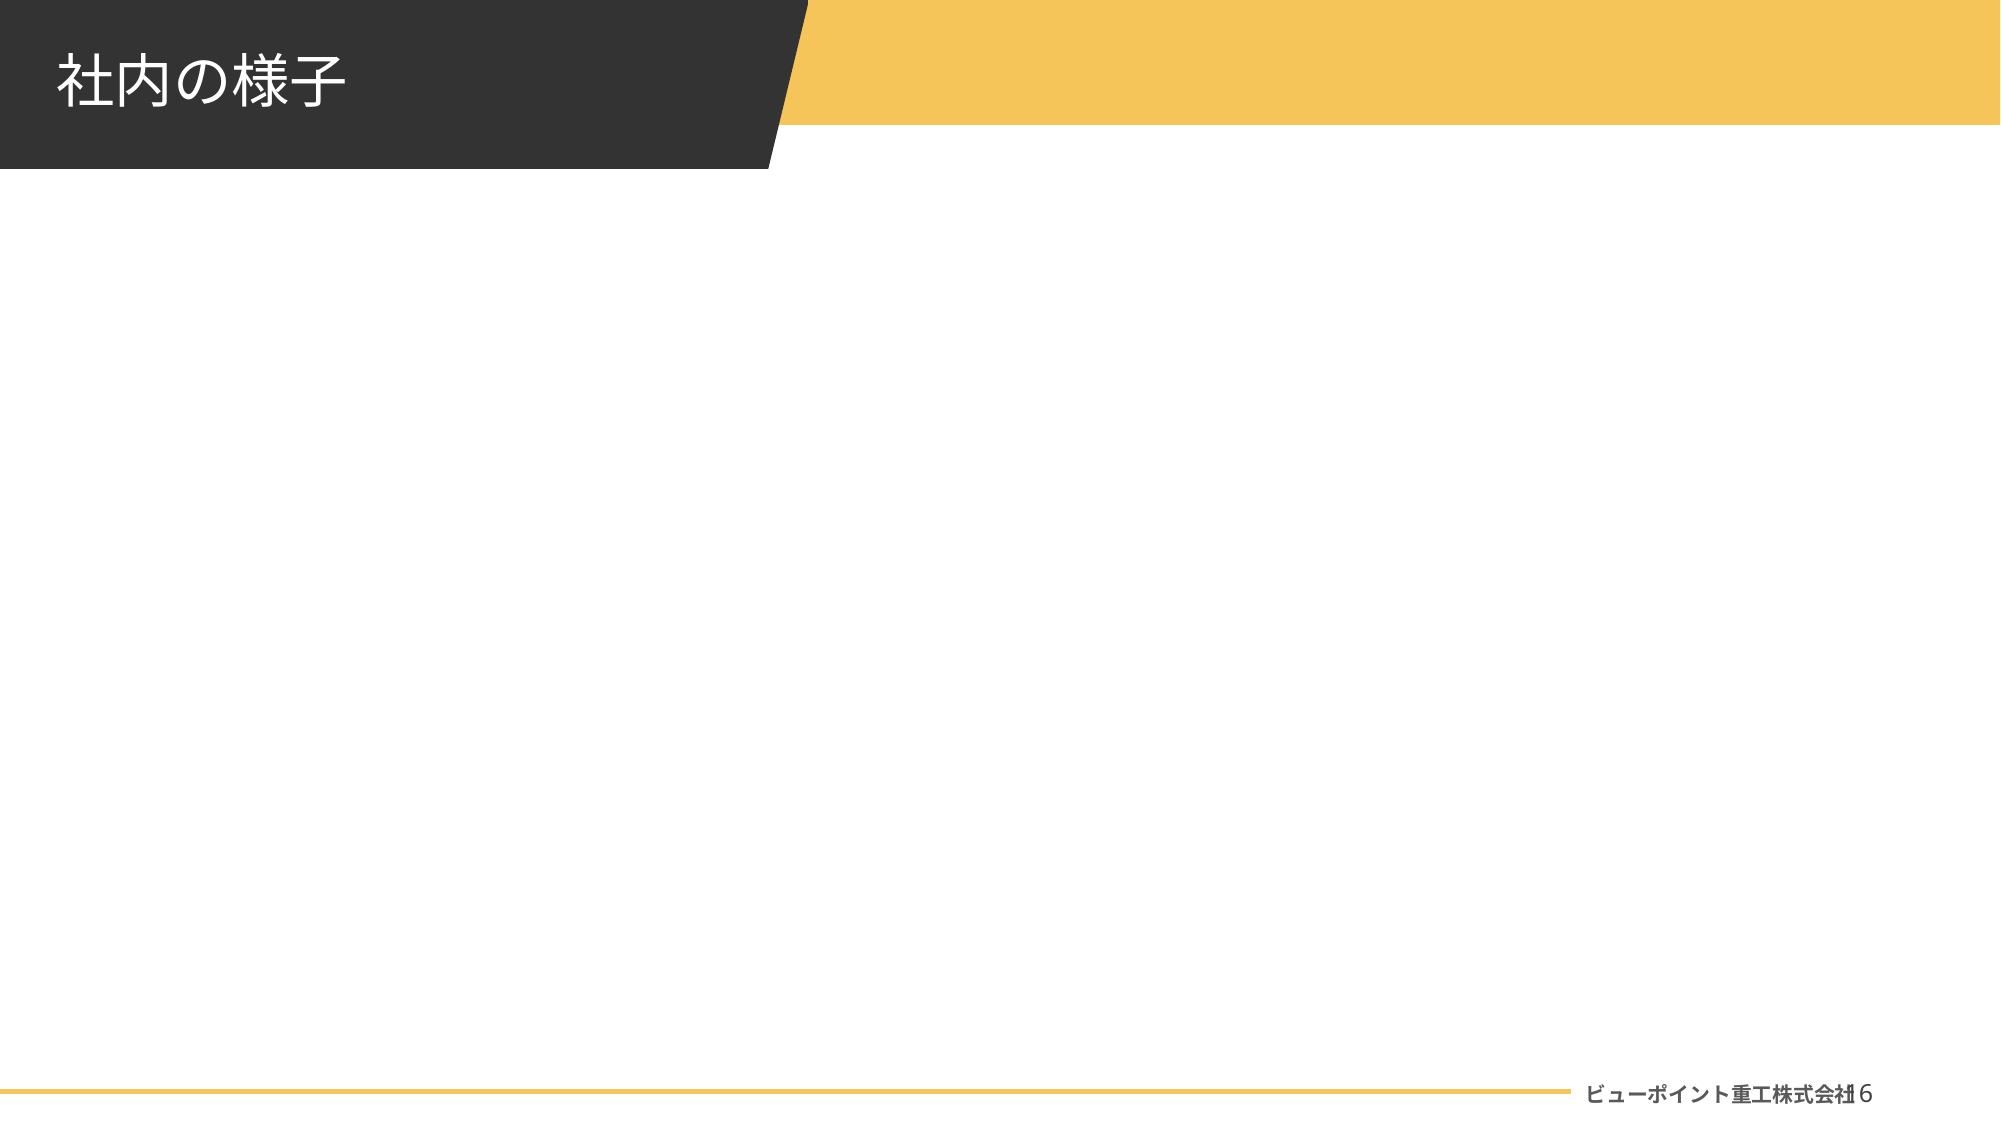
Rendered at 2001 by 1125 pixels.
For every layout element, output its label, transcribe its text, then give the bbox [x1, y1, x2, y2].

title 社内の様子 [41, 42, 1096, 124]
